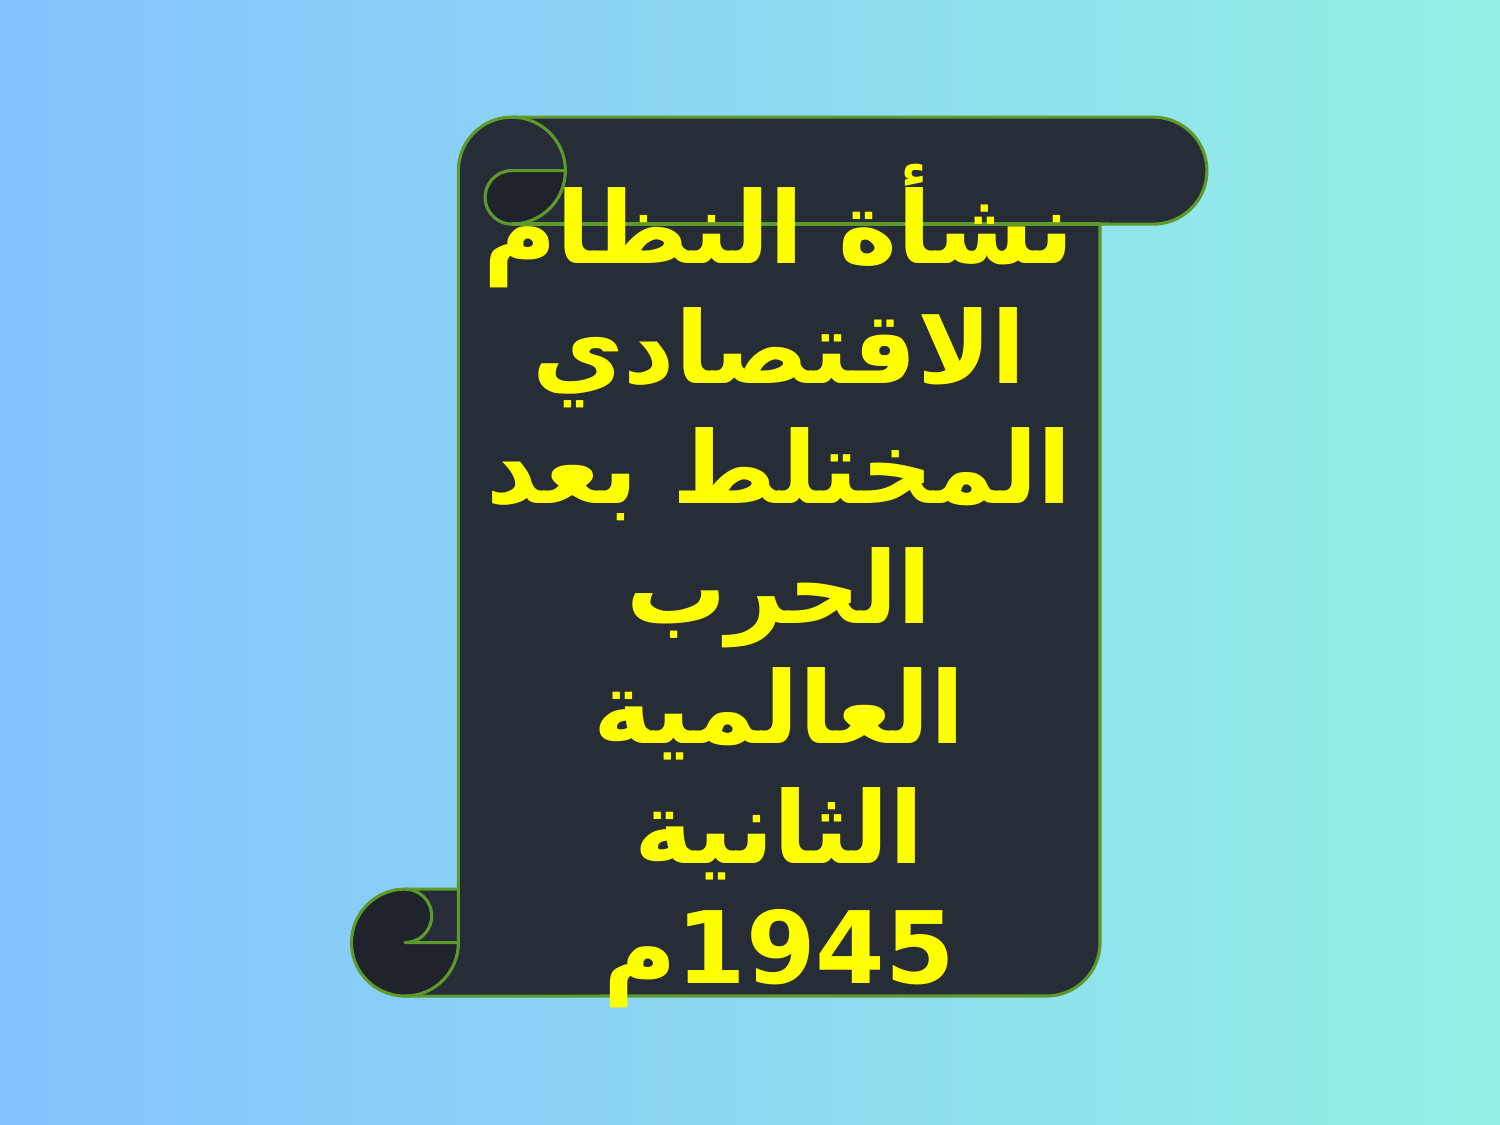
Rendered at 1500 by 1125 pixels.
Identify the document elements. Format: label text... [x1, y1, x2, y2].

text_box نشأة النظام الاقتصادي المختلط بعد الحرب العالمية الثانية 1945م [349, 115, 1209, 998]
